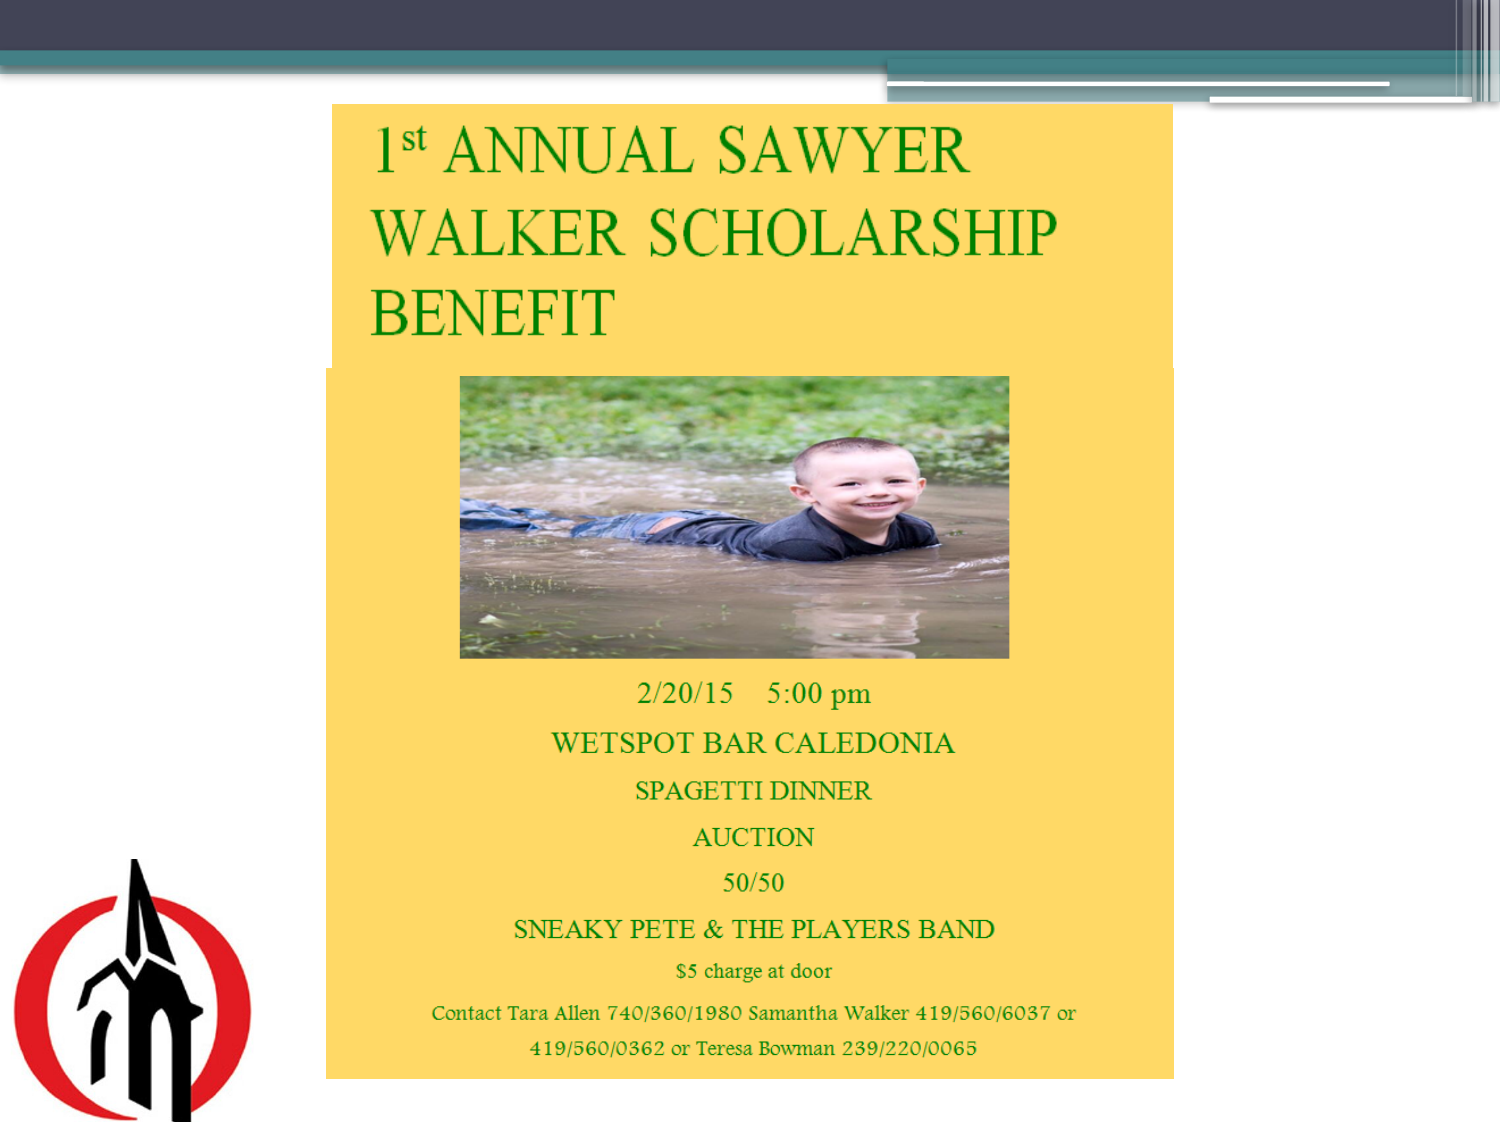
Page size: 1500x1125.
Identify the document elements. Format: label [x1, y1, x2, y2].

picture [332, 104, 1173, 376]
list [326, 378, 1174, 1079]
picture [0, 859, 263, 1122]
